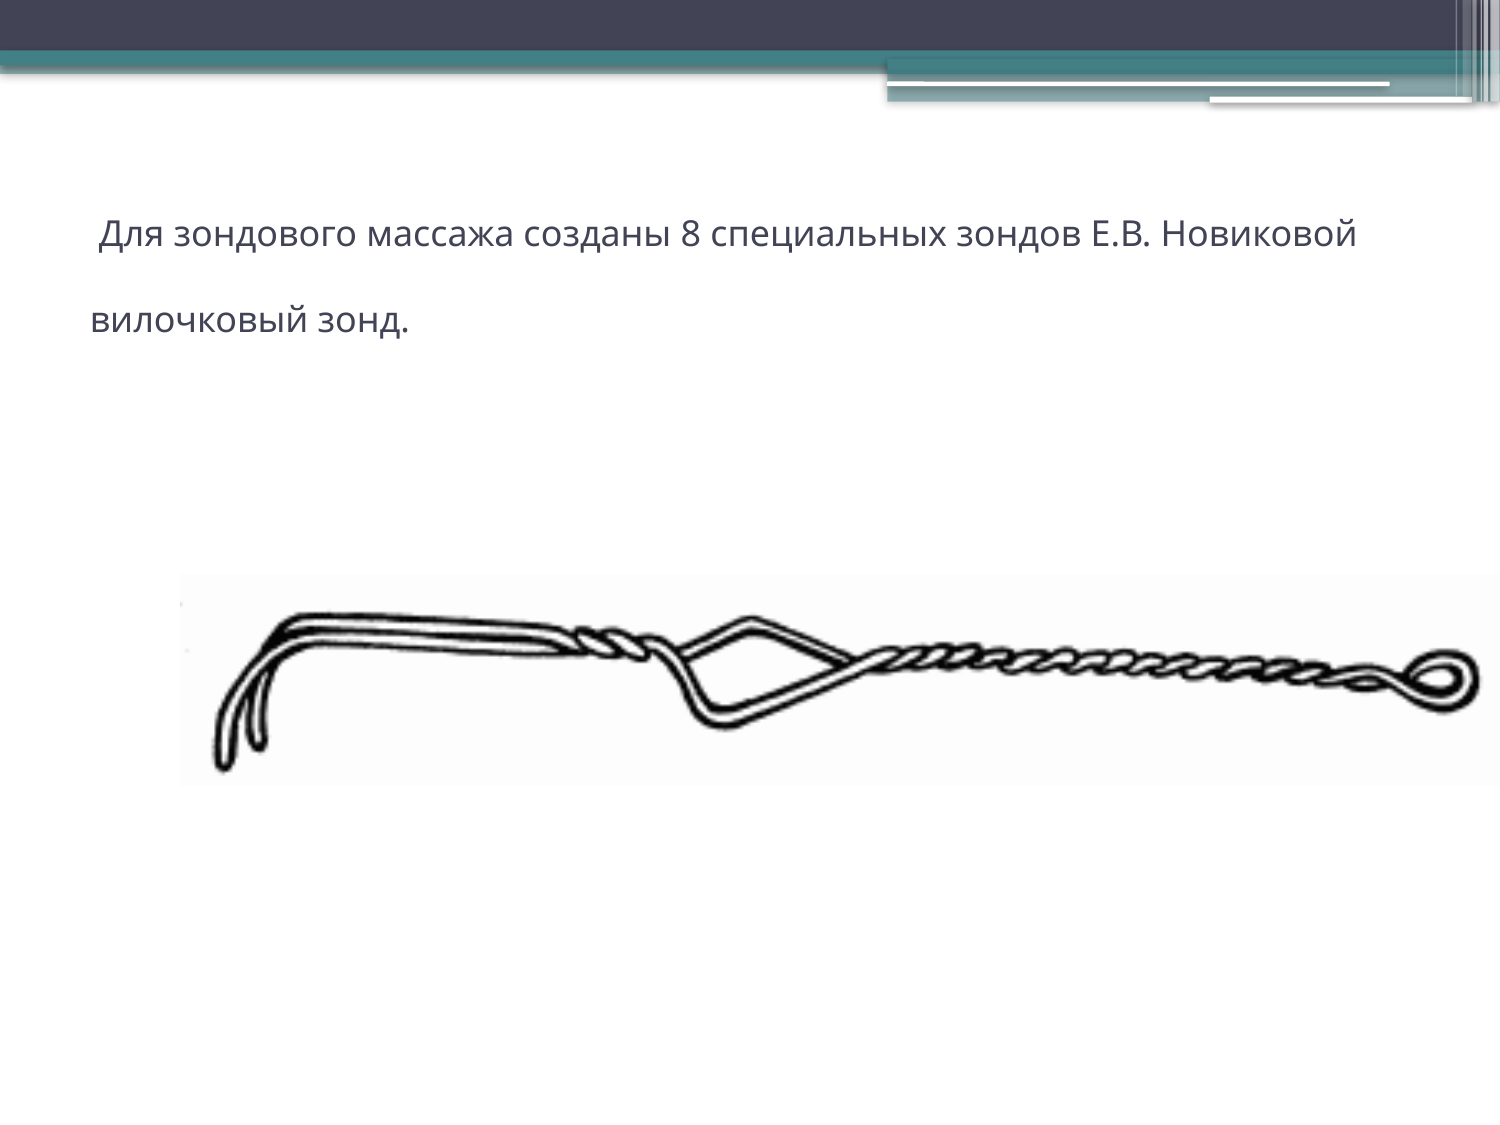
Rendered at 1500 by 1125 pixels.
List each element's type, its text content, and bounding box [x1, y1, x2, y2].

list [179, 573, 1500, 786]
title Для зондового массажа созданы 8 специальных зондов Е.В. Новиковой вилочковый зонд. [75, 187, 1425, 363]
